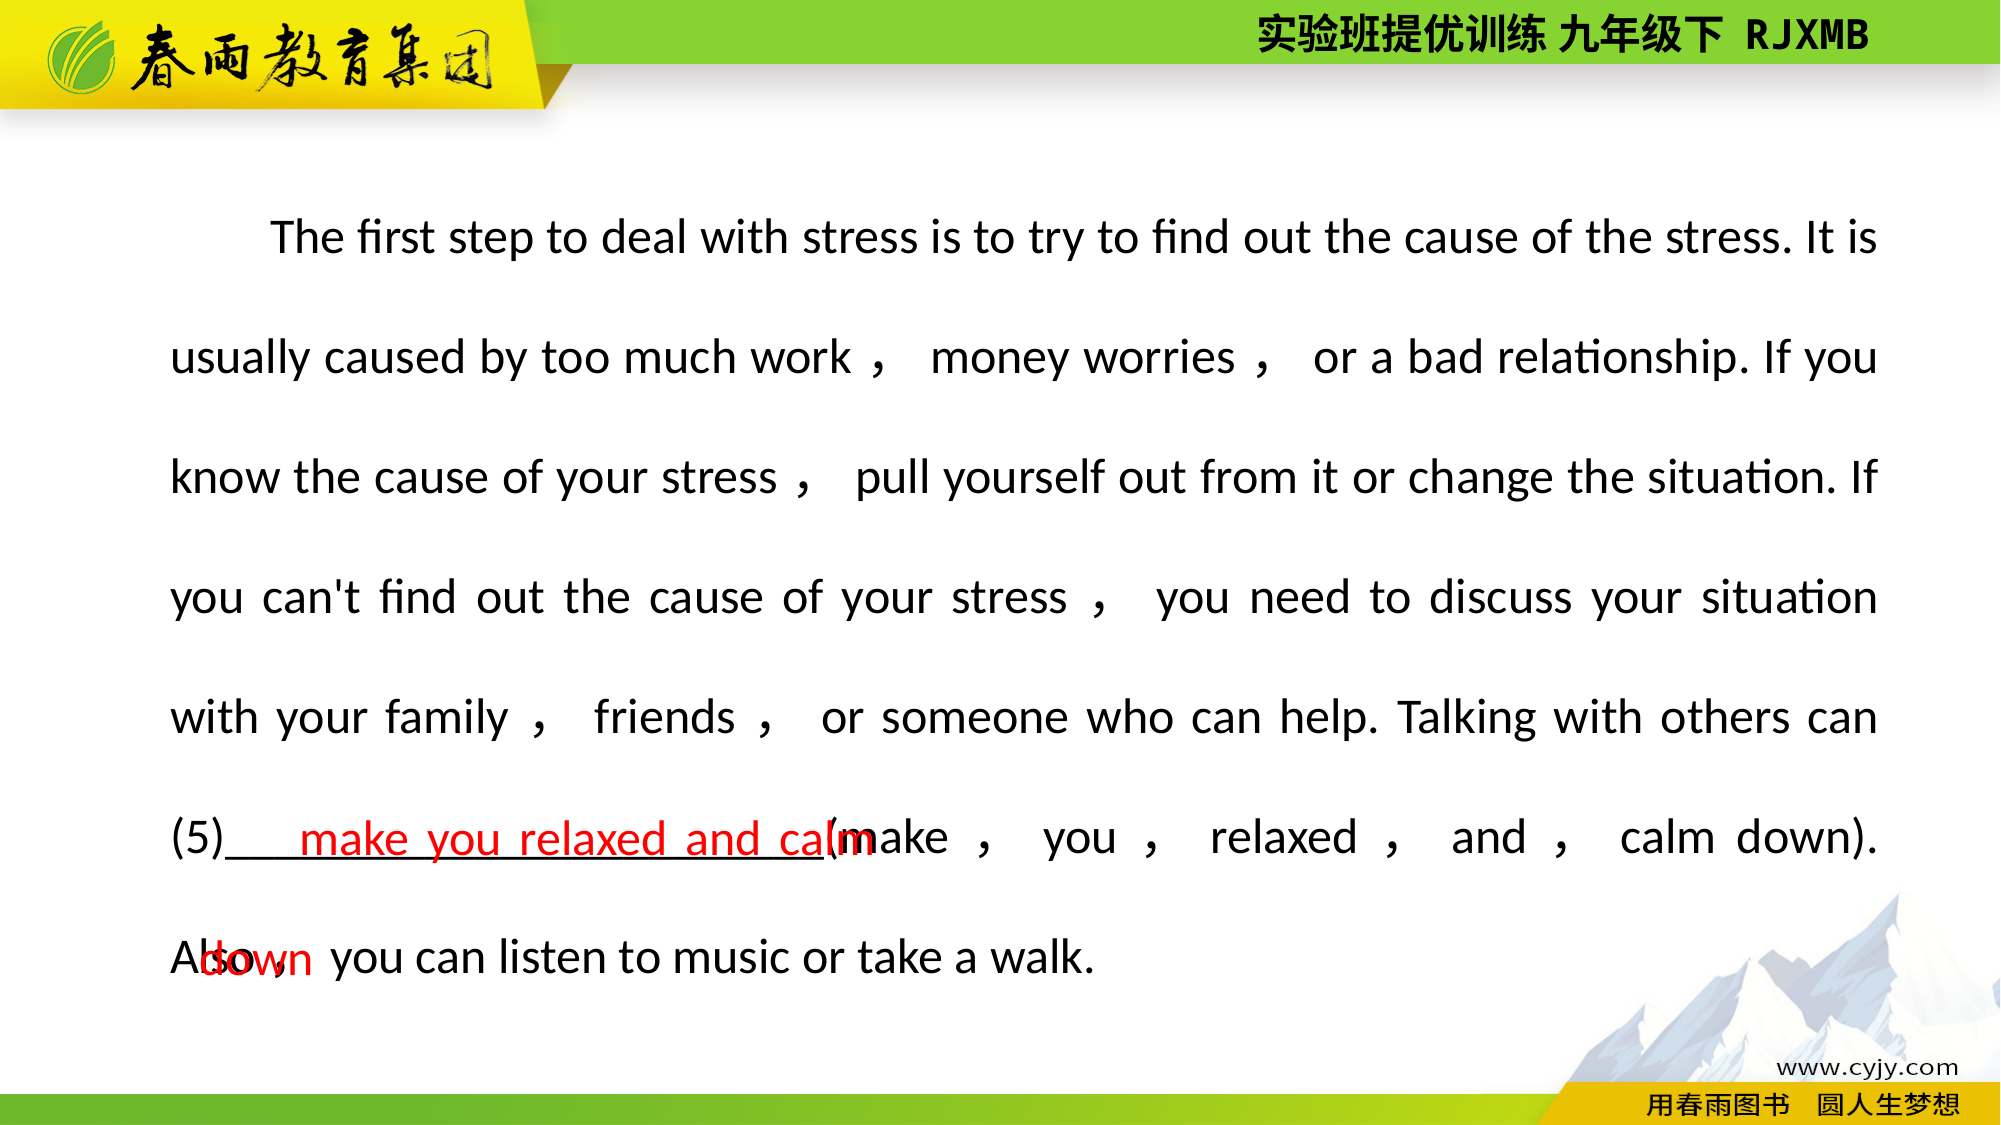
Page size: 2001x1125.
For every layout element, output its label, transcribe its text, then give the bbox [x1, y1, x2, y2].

text_box make you relaxed and calm down [184, 738, 891, 874]
picture [0, 0, 2001, 1125]
text_box The first step to deal with stress is to try to find out the cause of the stress. It is usually caused by too much work，money worries，or a bad relationship. If you know the cause of your stress，pull yourself out from it or change the situation. If you can't find out the cause of your stress，you need to discuss your situation with your family，friends，or someone who can help. Talking with others can (5)________________________(make，you，relaxed，and，calm down). Also，you can listen to music or take a walk. [155, 136, 1895, 992]
